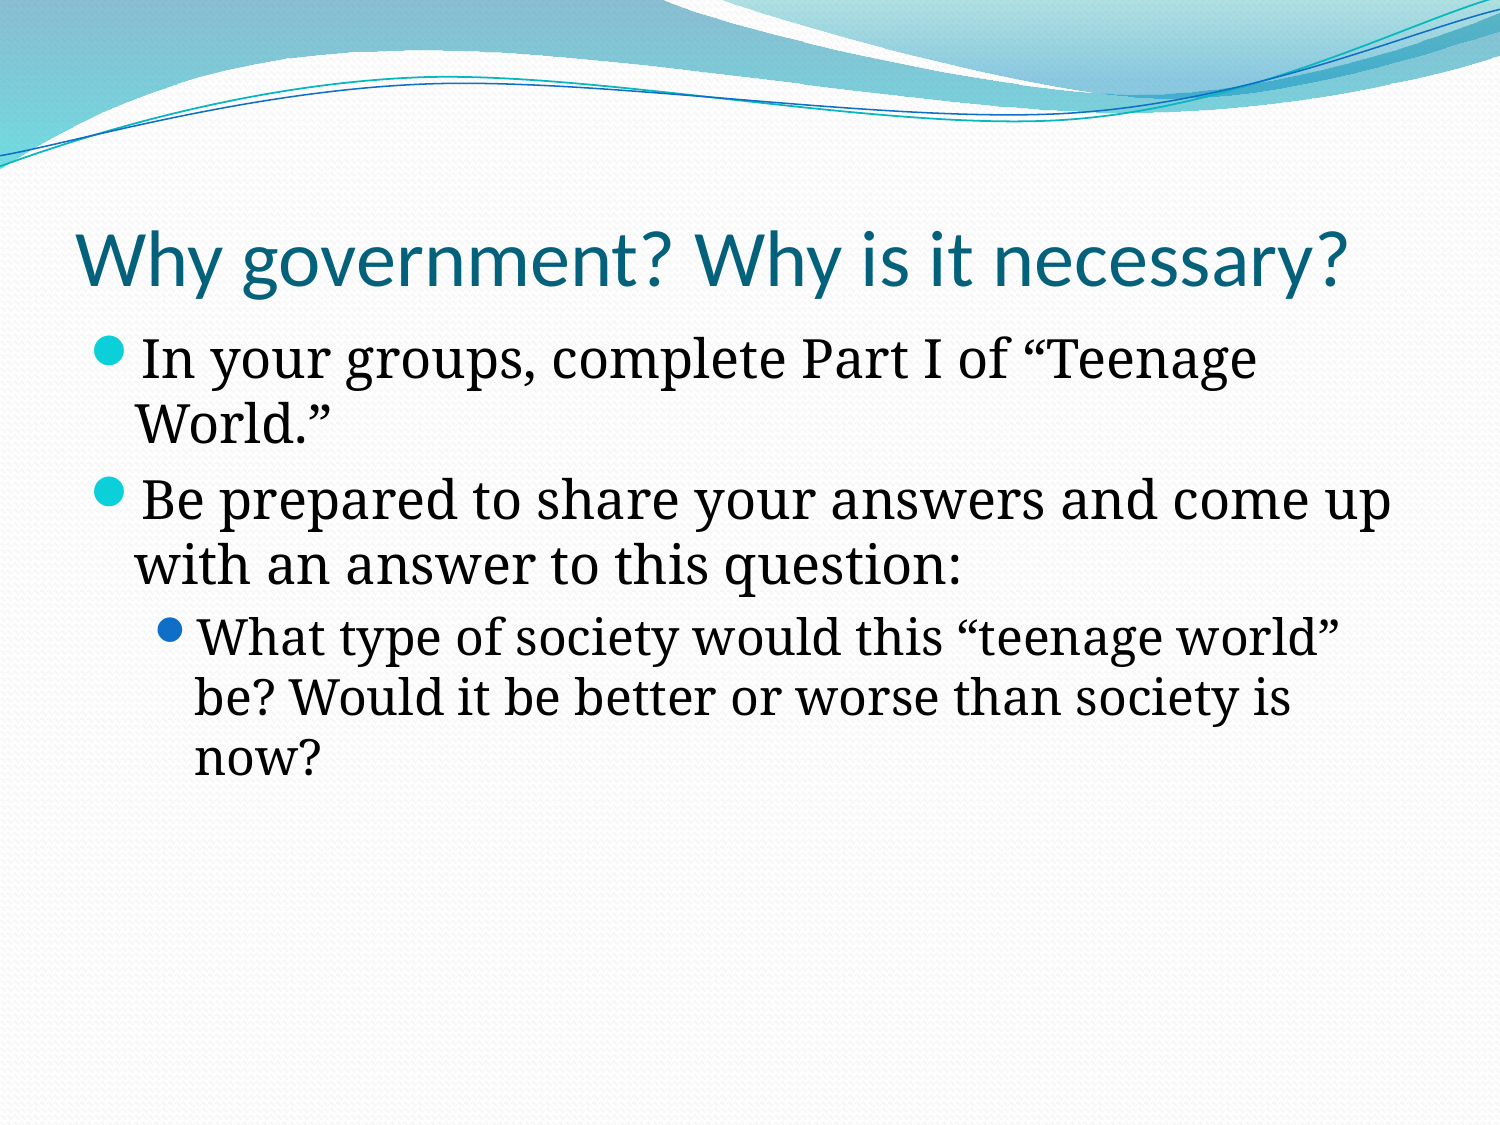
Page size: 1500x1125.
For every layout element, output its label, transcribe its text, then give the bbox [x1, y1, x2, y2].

list In your groups, complete Part I of “Teenage World.” Be prepared to share your answers and come up with an answer to this question: What type of society would this “teenage world” be? Would it be better or worse than society is now? [75, 317, 1425, 1038]
title Why government? Why is it necessary? [75, 115, 1425, 303]
